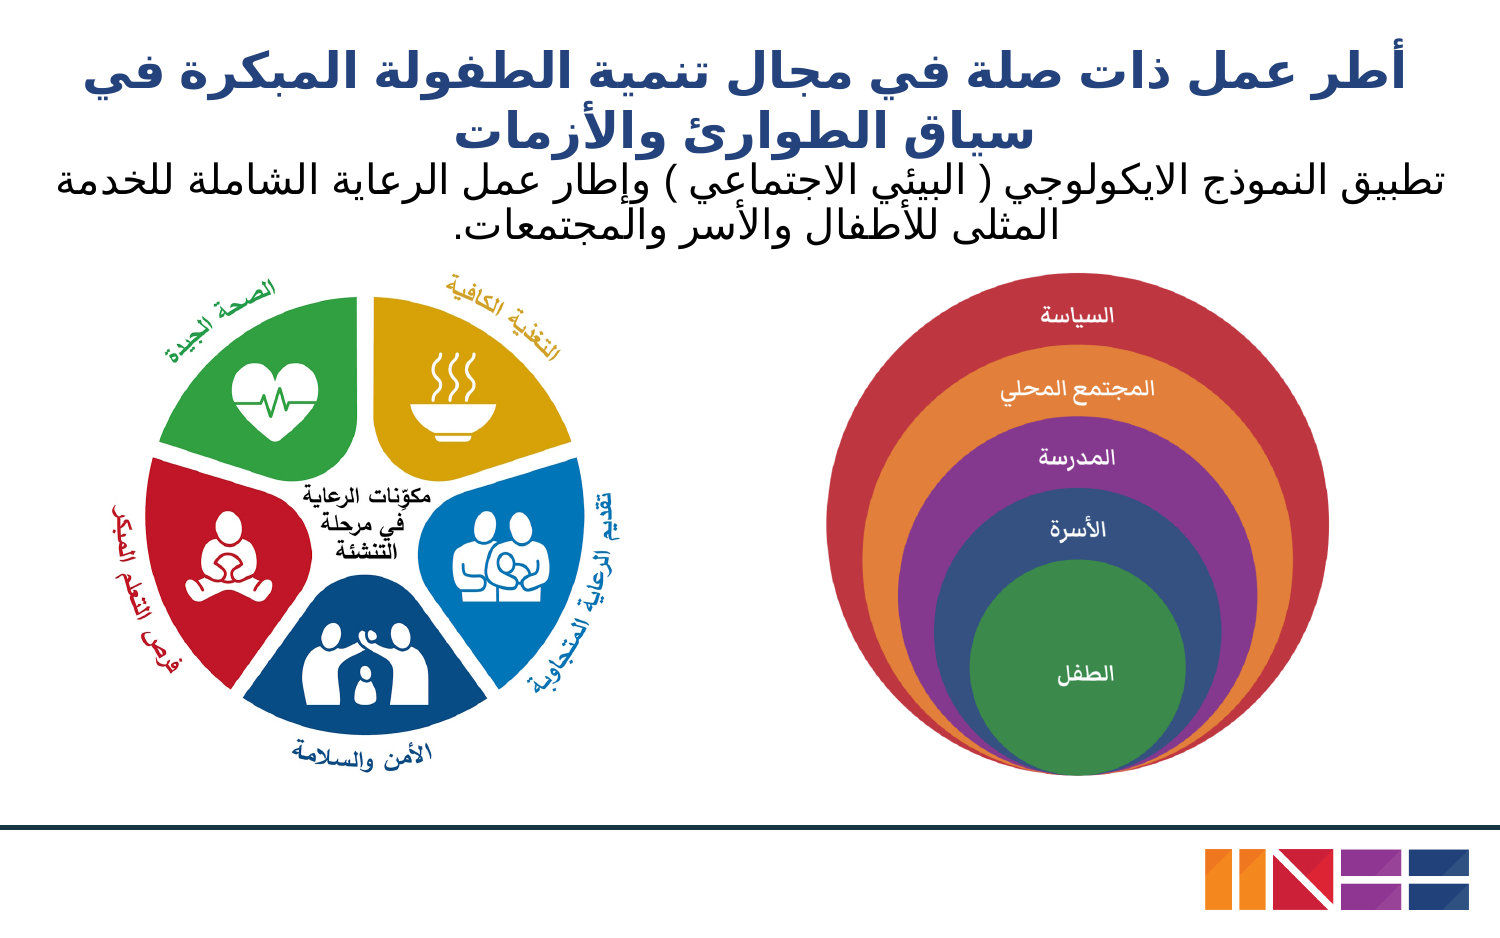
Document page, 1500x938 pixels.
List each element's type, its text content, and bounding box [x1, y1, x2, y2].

title أطر عمل ذات صلة في مجال تنمية الطفولة المبكرة في سياق الطوارئ والأزمات [23, 23, 1468, 121]
picture [822, 270, 1332, 779]
picture [1205, 849, 1469, 910]
picture [101, 270, 627, 779]
list تطبيق النموذج الايكولوجي ( البيئي الاجتماعي ) وإطار عمل الرعاية الشاملة للخدمة المثلى للأطفال والأسر والمجتمعات. [23, 143, 1479, 779]
